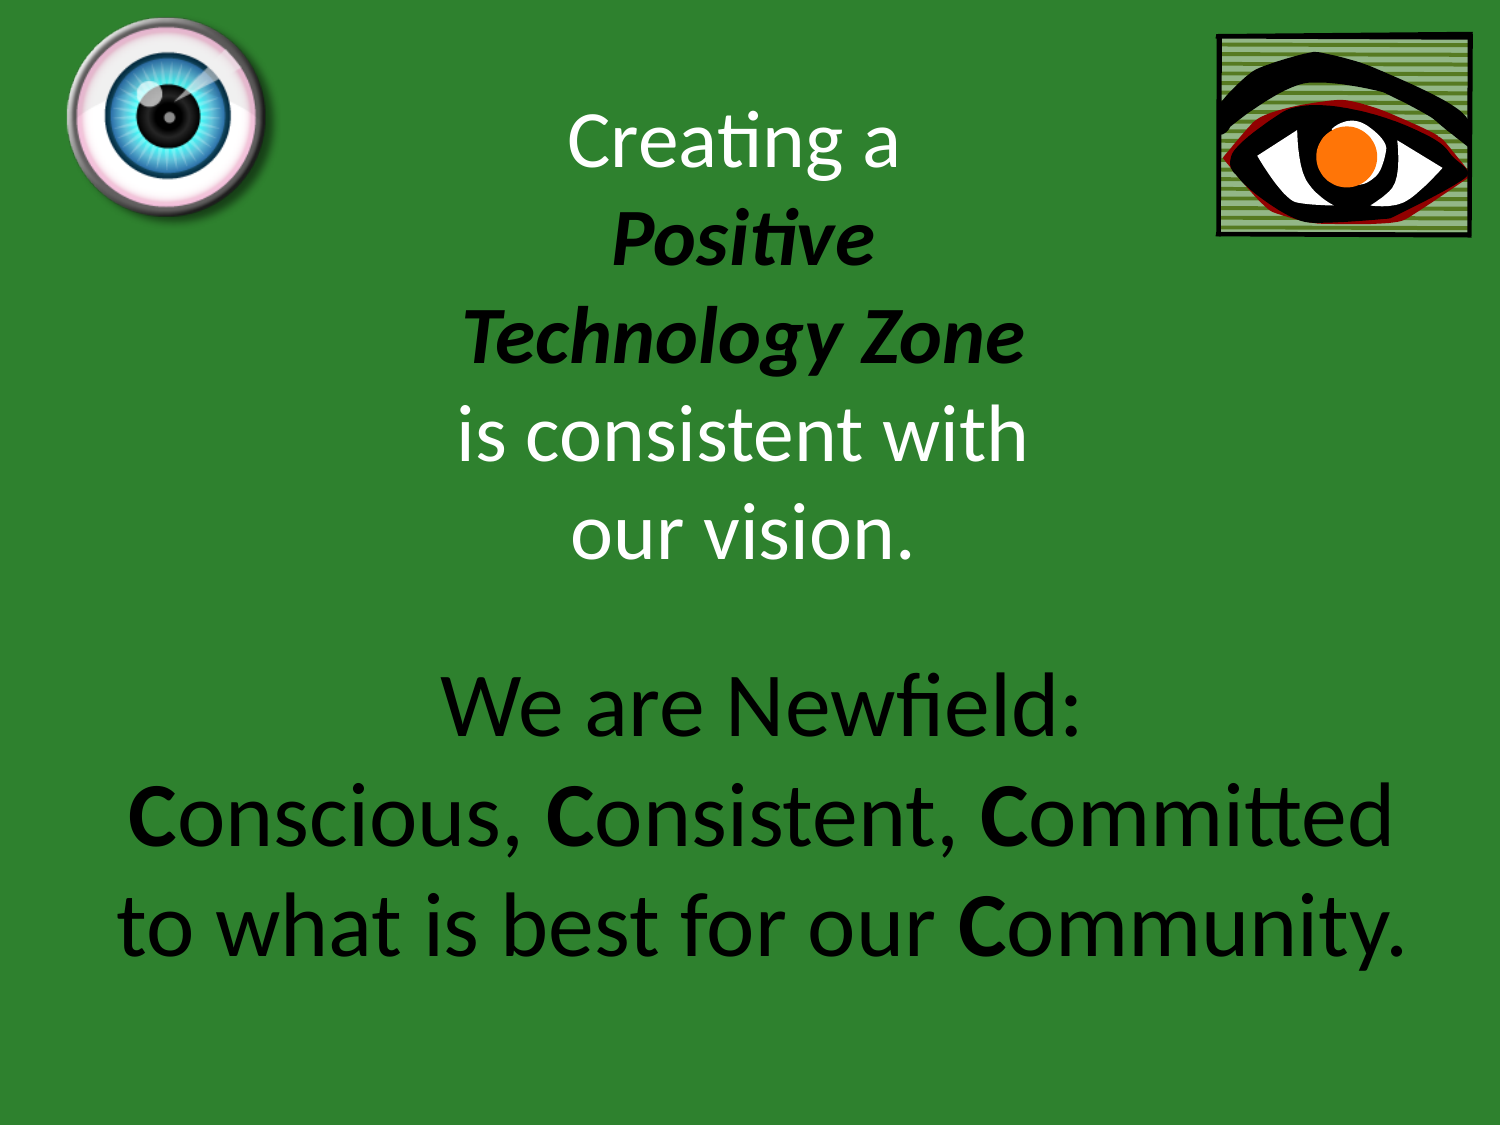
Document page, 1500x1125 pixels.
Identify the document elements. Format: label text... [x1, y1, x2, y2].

list We are Newfield: Conscious, Consistent, Committed to what is best for our Community. [87, 637, 1438, 1063]
title Creating a Positive Technology Zone is consistent with our vision. [425, 75, 1063, 588]
picture [1215, 31, 1474, 238]
picture [49, 0, 288, 238]
